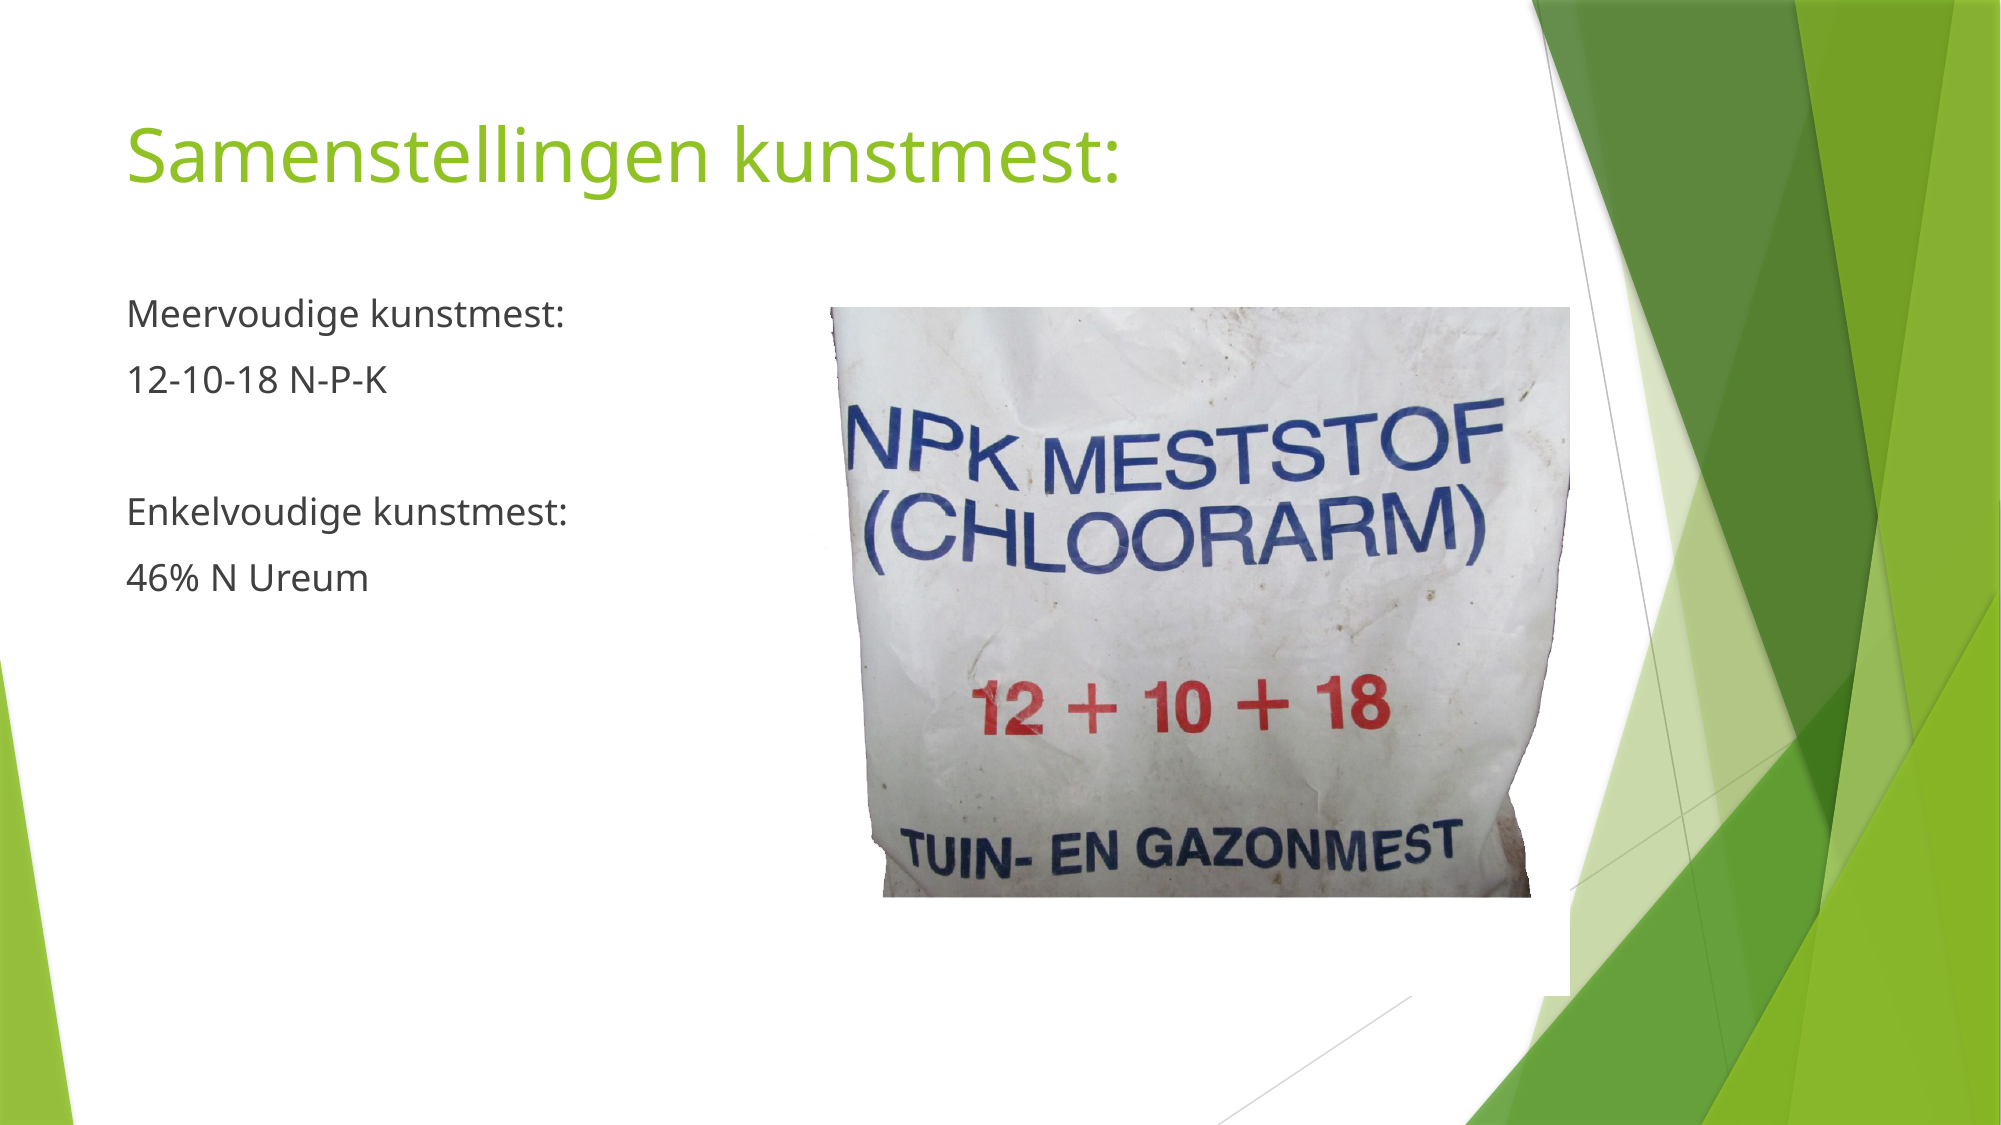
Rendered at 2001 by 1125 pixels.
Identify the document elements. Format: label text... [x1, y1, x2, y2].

title Samenstellingen kunstmest: [111, 99, 1522, 282]
picture [781, 207, 1571, 997]
list Meervoudige kunstmest: 12-10-18 N-P-K Enkelvoudige kunstmest: 46% N Ureum [111, 282, 777, 920]
